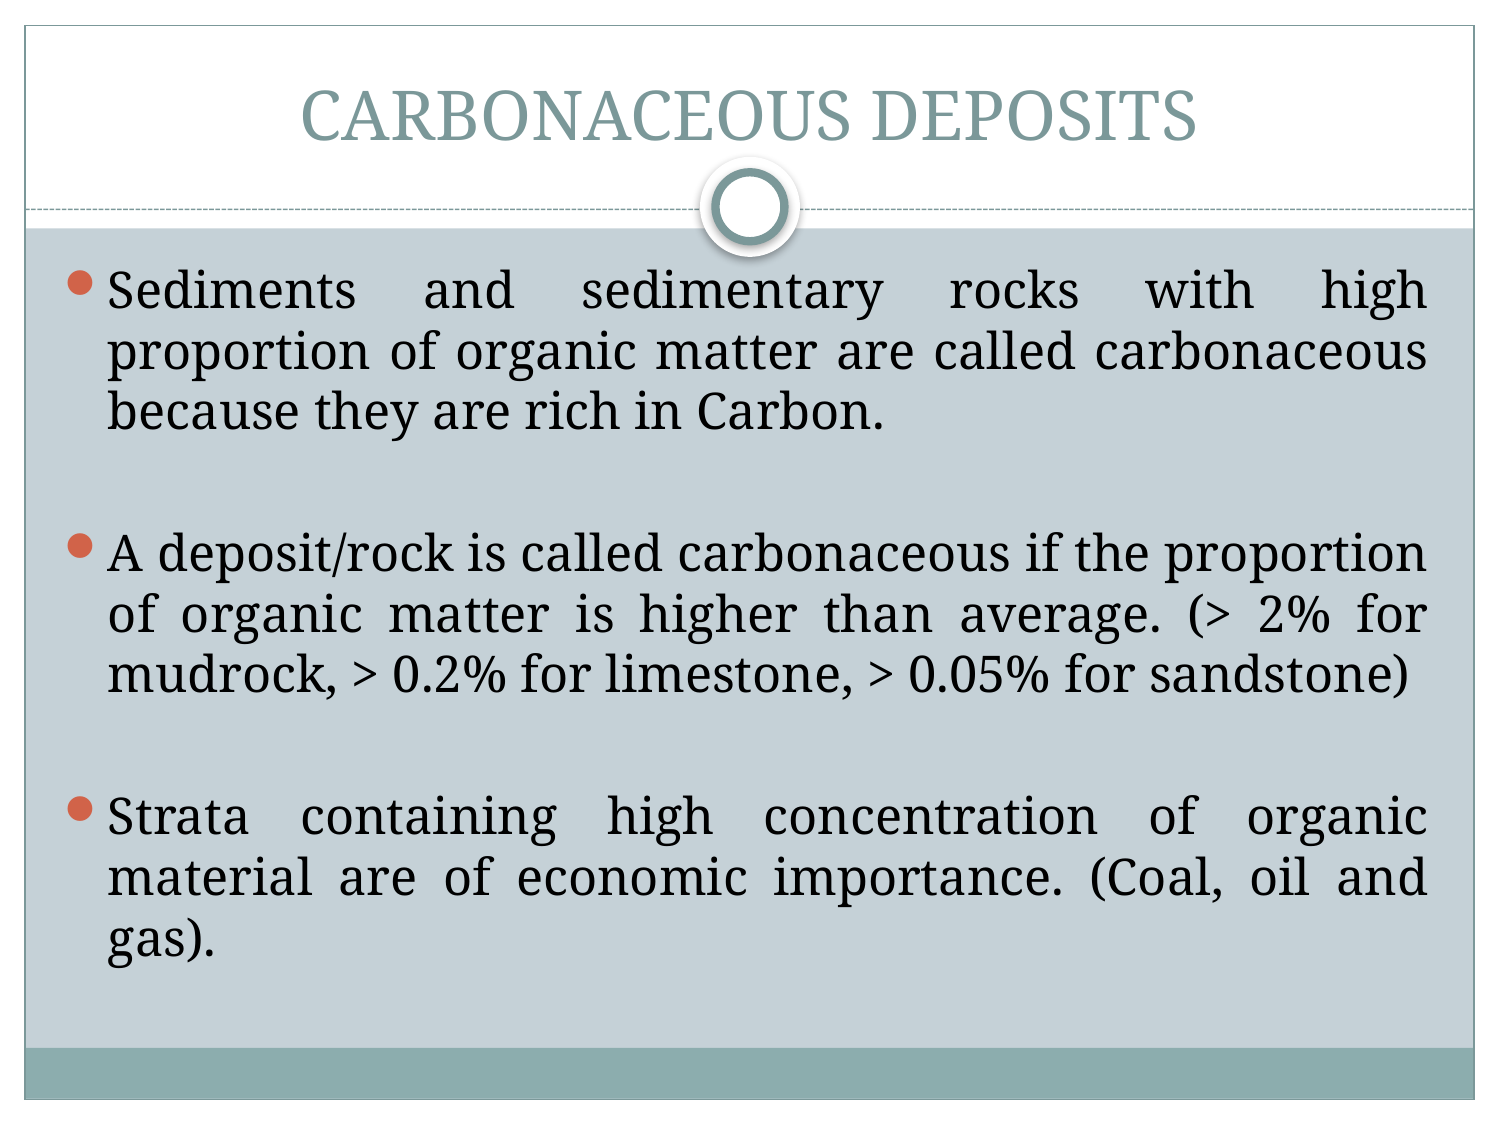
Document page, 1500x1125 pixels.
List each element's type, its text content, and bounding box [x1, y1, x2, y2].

list Sediments and sedimentary rocks with high proportion of organic matter are called carbonaceous because they are rich in Carbon. A deposit/rock is called carbonaceous if the proportion of organic matter is higher than average. (> 2% for mudrock, > 0.2% for limestone, > 0.05% for sandstone) Strata containing high concentration of organic material are of economic importance. (Coal, oil and gas). [49, 250, 1445, 1001]
title Carbonaceous Deposits [49, 37, 1450, 162]
